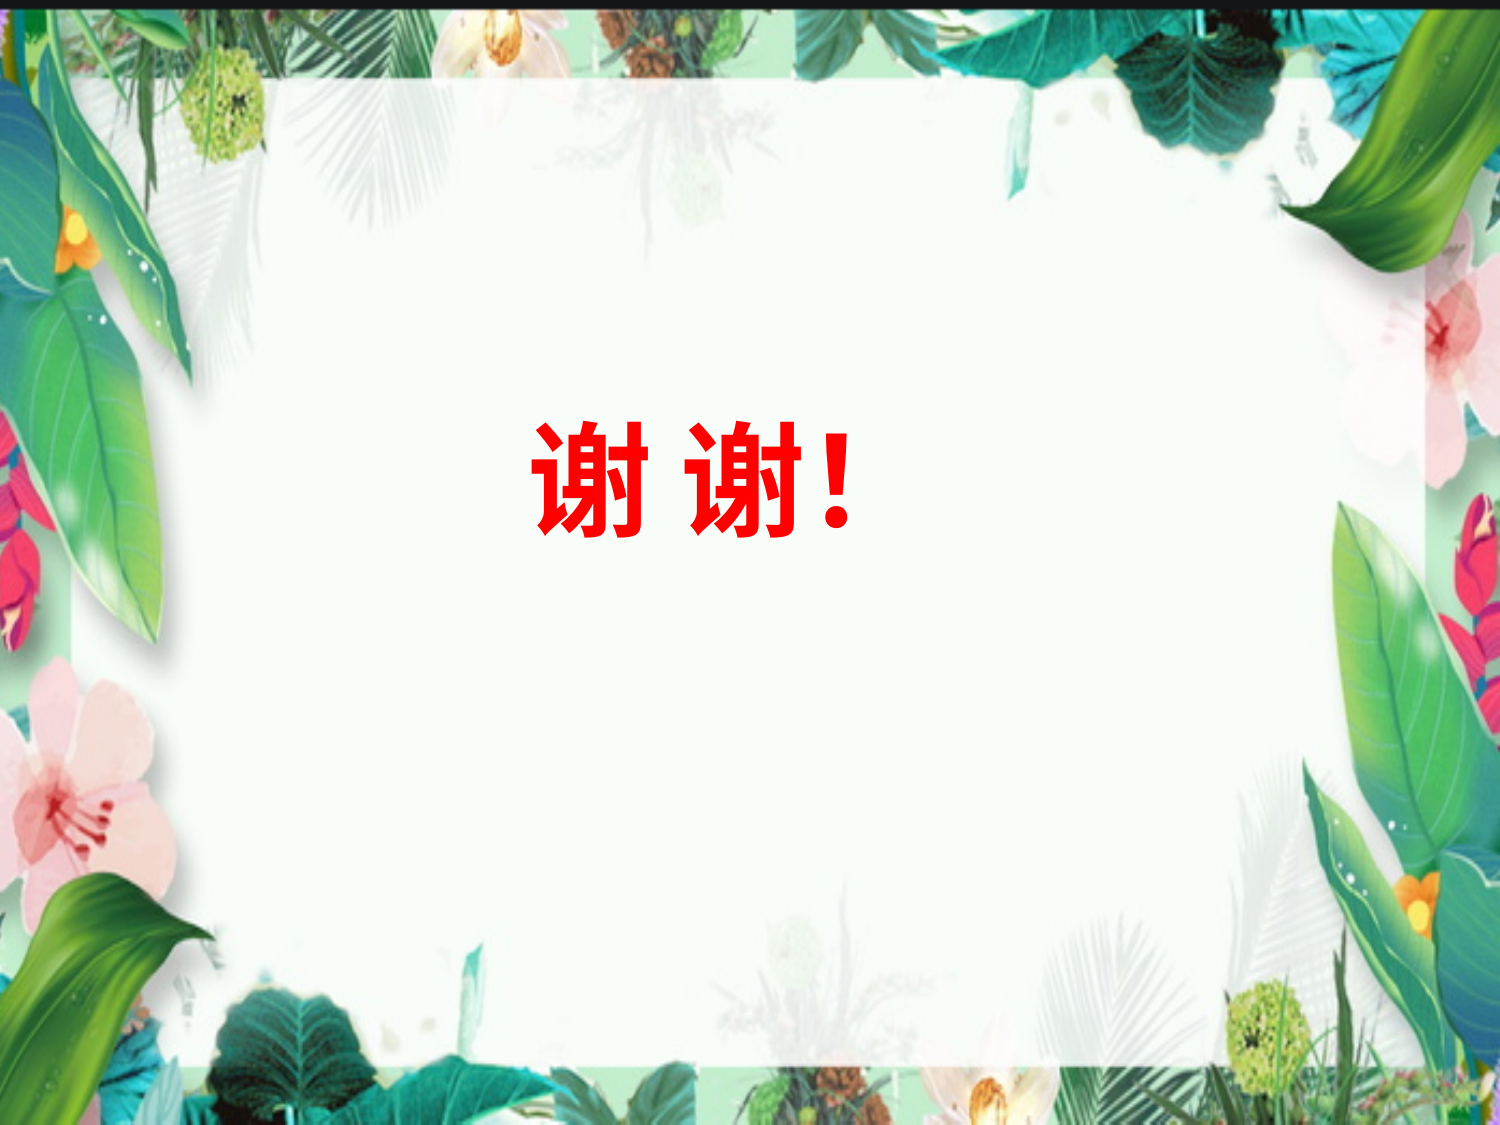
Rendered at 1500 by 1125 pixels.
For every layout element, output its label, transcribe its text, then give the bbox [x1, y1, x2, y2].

subtitle 谢 谢！ [145, 220, 1313, 916]
picture [0, 0, 1500, 1125]
